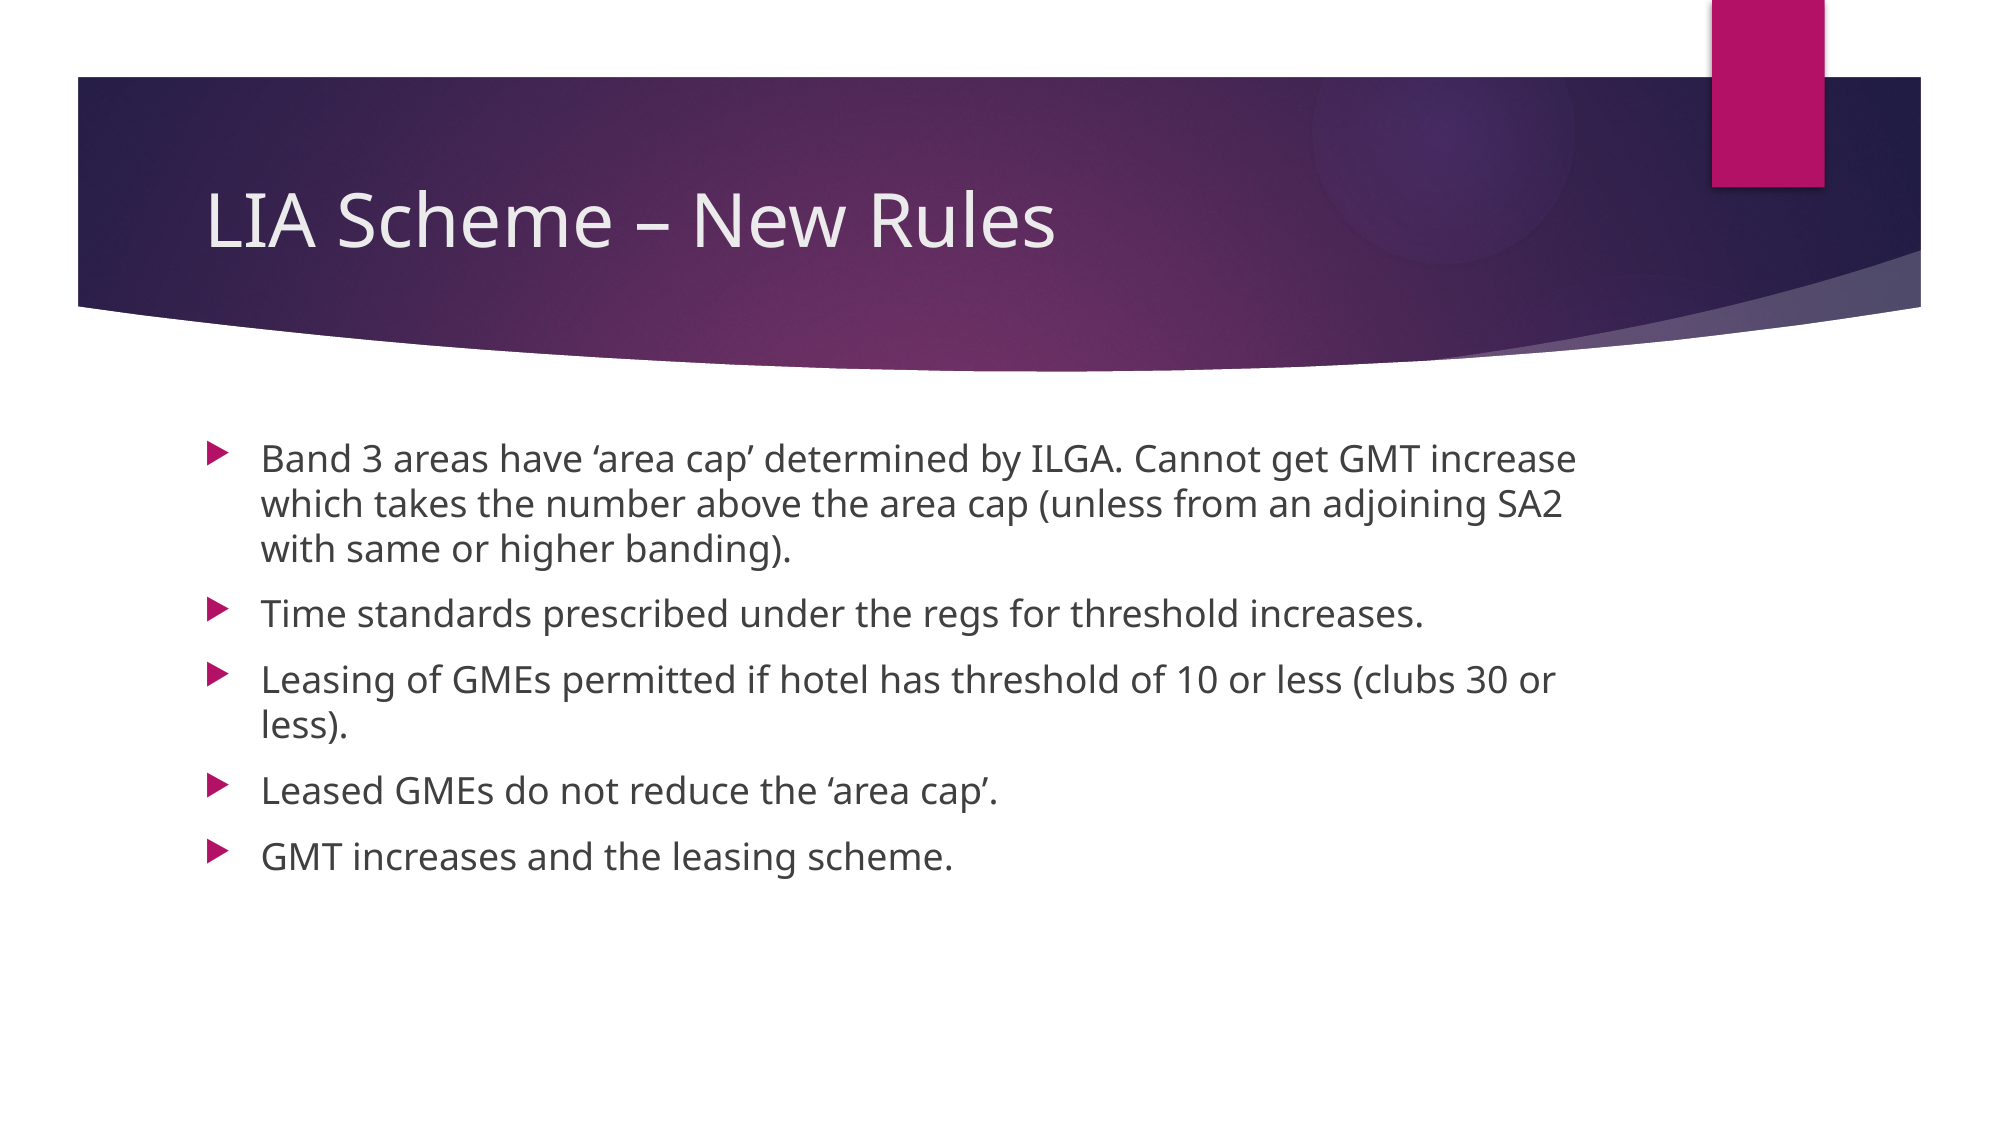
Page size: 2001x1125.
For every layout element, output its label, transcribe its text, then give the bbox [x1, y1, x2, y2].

title LIA Scheme – New Rules [189, 159, 1627, 276]
list Band 3 areas have ‘area cap’ determined by ILGA. Cannot get GMT increase which takes the number above the area cap (unless from an adjoining SA2 with same or higher banding). Time standards prescribed under the regs for threshold increases. Leasing of GMEs permitted if hotel has threshold of 10 or less (clubs 30 or less). Leased GMEs do not reduce the ‘area cap’. GMT increases and the leasing scheme. [189, 427, 1638, 988]
